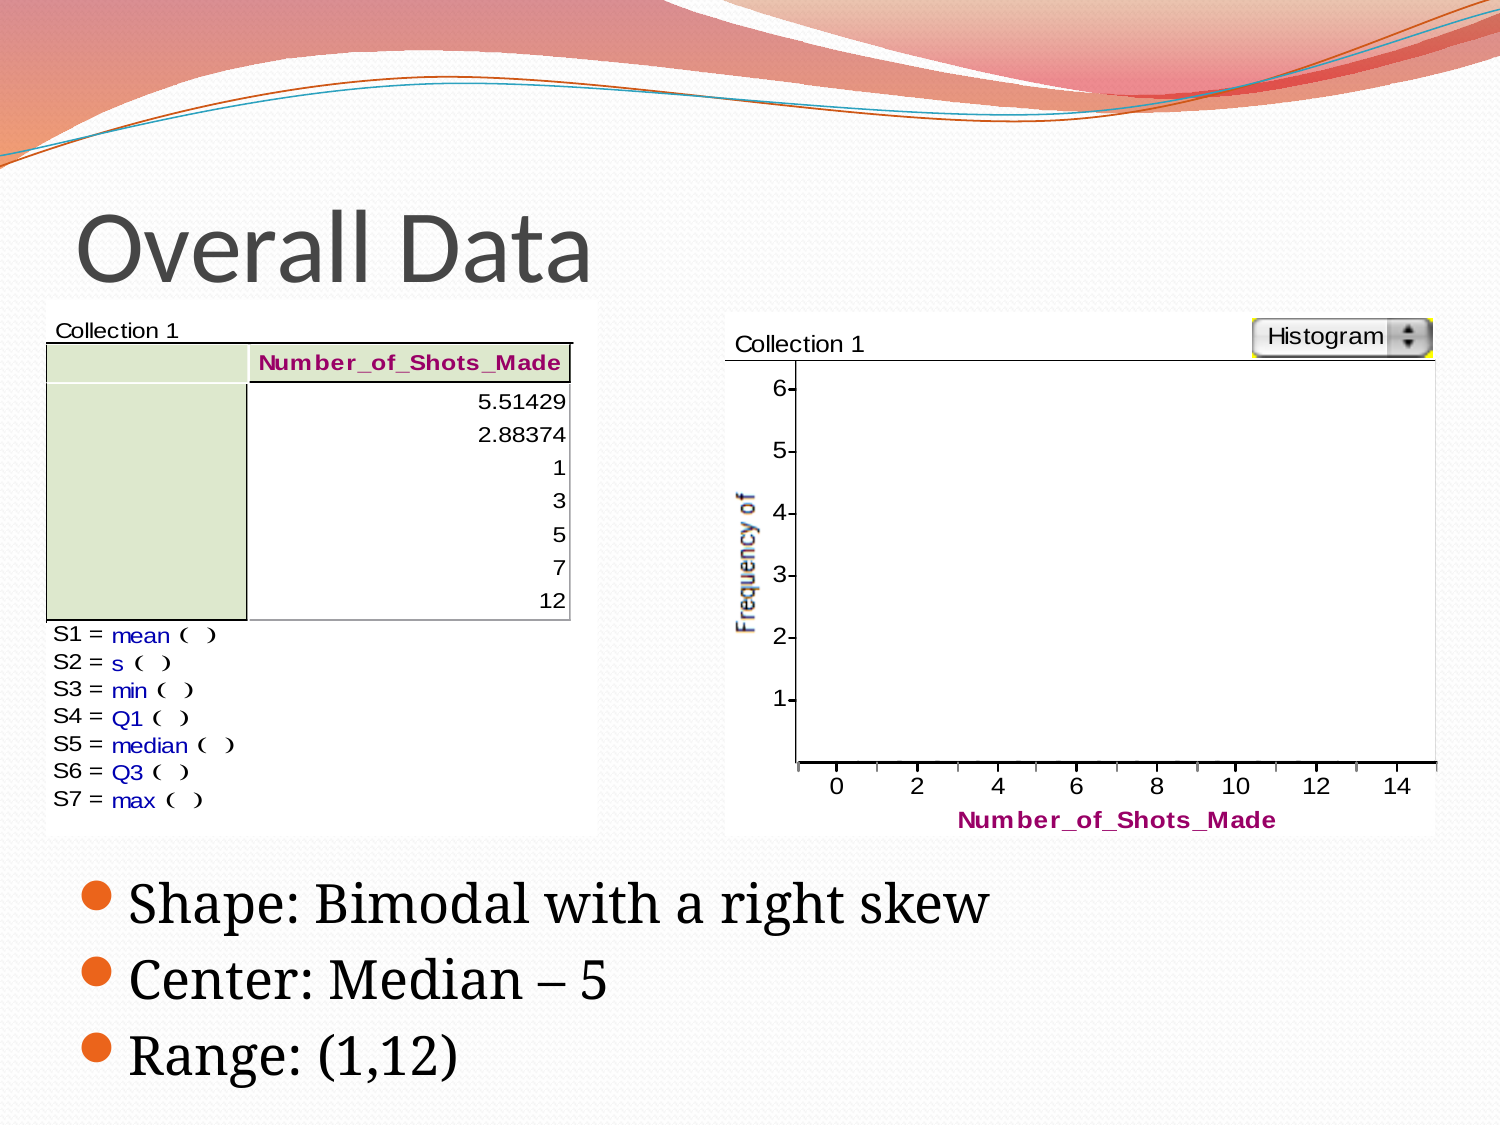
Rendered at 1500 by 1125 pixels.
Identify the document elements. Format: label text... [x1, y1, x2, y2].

title Overall Data [75, 115, 1425, 303]
picture [45, 299, 601, 838]
picture [724, 312, 1438, 838]
list Shape: Bimodal with a right skew Center: Median – 5 Range: (1,12) [62, 862, 1425, 1125]
